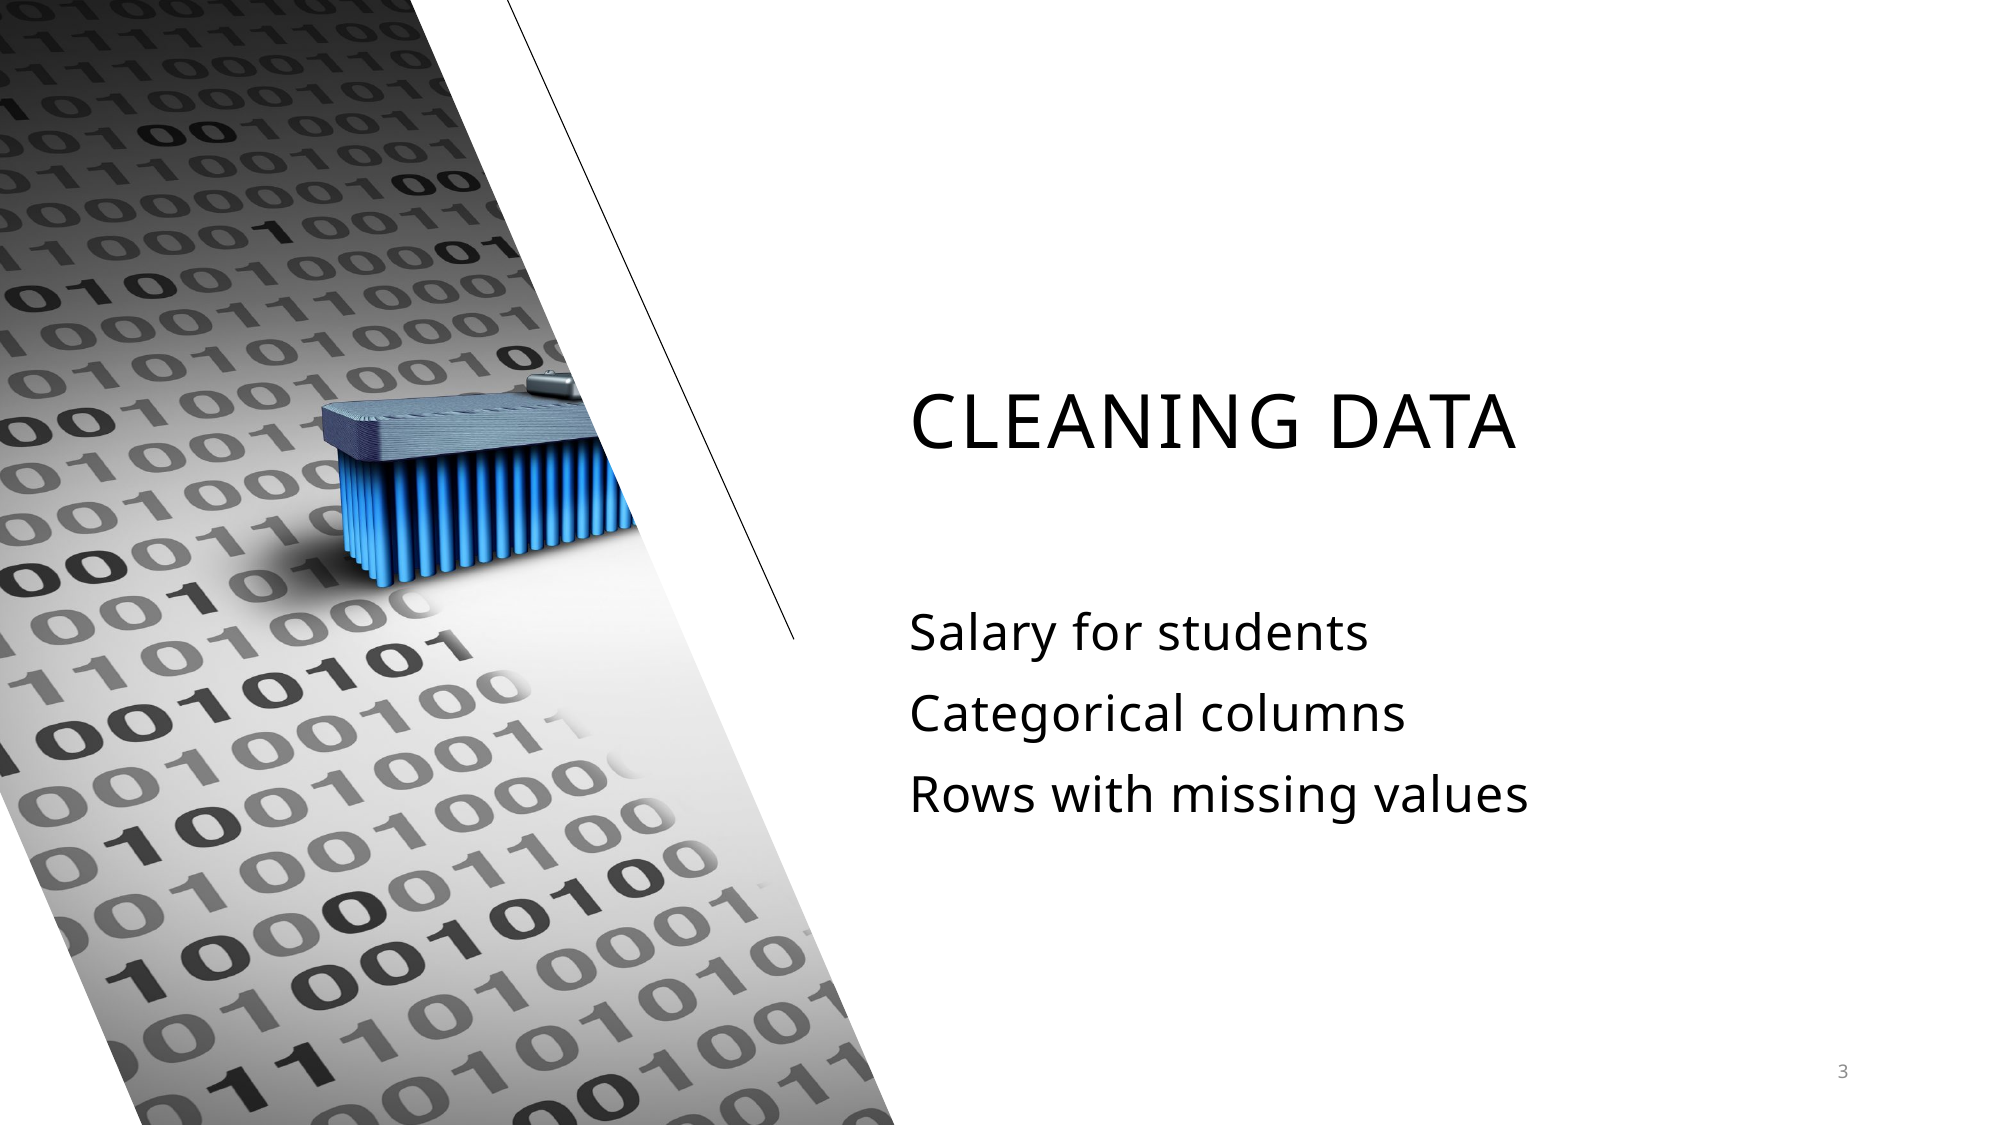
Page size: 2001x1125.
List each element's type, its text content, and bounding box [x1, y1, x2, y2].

slide_number 3 [1701, 1042, 1864, 1103]
picture [0, 0, 895, 1125]
title Cleaning data [895, 274, 1860, 472]
text_box Salary for students Categorical columns Rows with missing values [895, 600, 1864, 1017]
